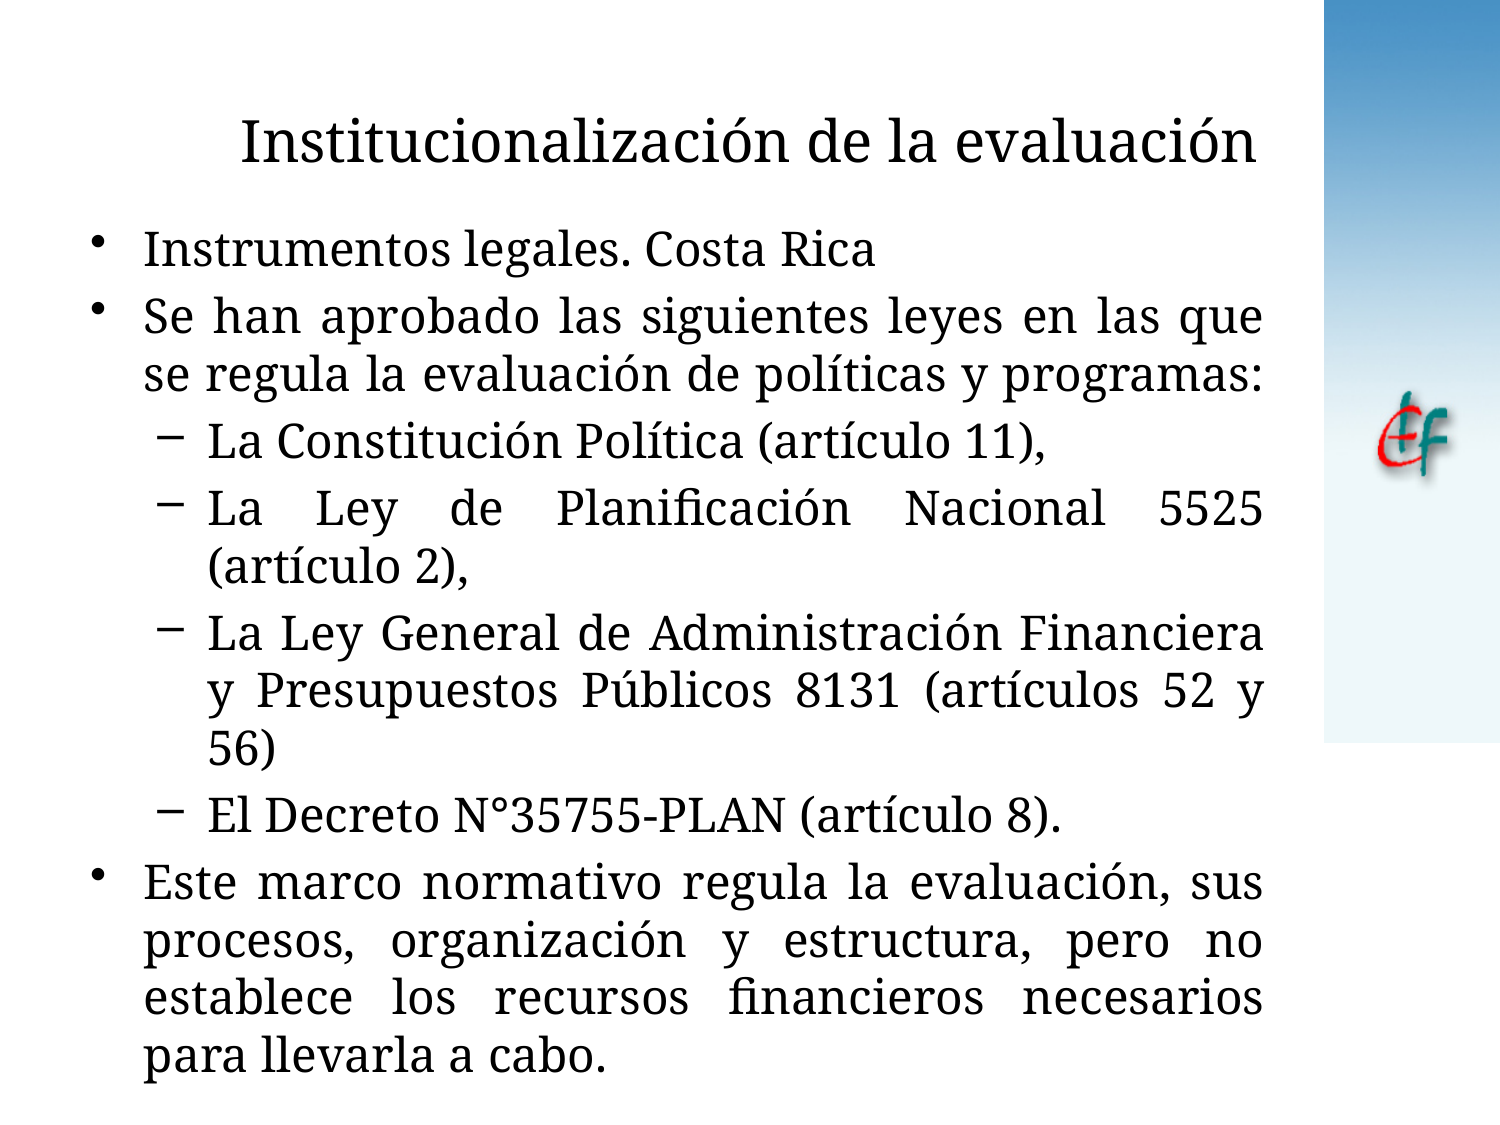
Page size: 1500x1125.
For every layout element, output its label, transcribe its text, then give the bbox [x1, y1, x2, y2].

list Instrumentos legales. Costa Rica Se han aprobado las siguientes leyes en las que se regula la evaluación de políticas y programas: La Constitución Política (artículo 11), La Ley de Planificación Nacional 5525 (artículo 2), La Ley General de Administración Financiera y Presupuestos Públicos 8131 (artículos 52 y 56) El Decreto N°35755-PLAN (artículo 8). Este marco normativo regula la evaluación, sus procesos, organización y estructura, pero no establece los recursos financieros necesarios para llevarla a cabo. [74, 210, 1282, 1102]
title Institucionalización de la evaluación [74, 44, 1318, 233]
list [1323, 0, 1500, 743]
